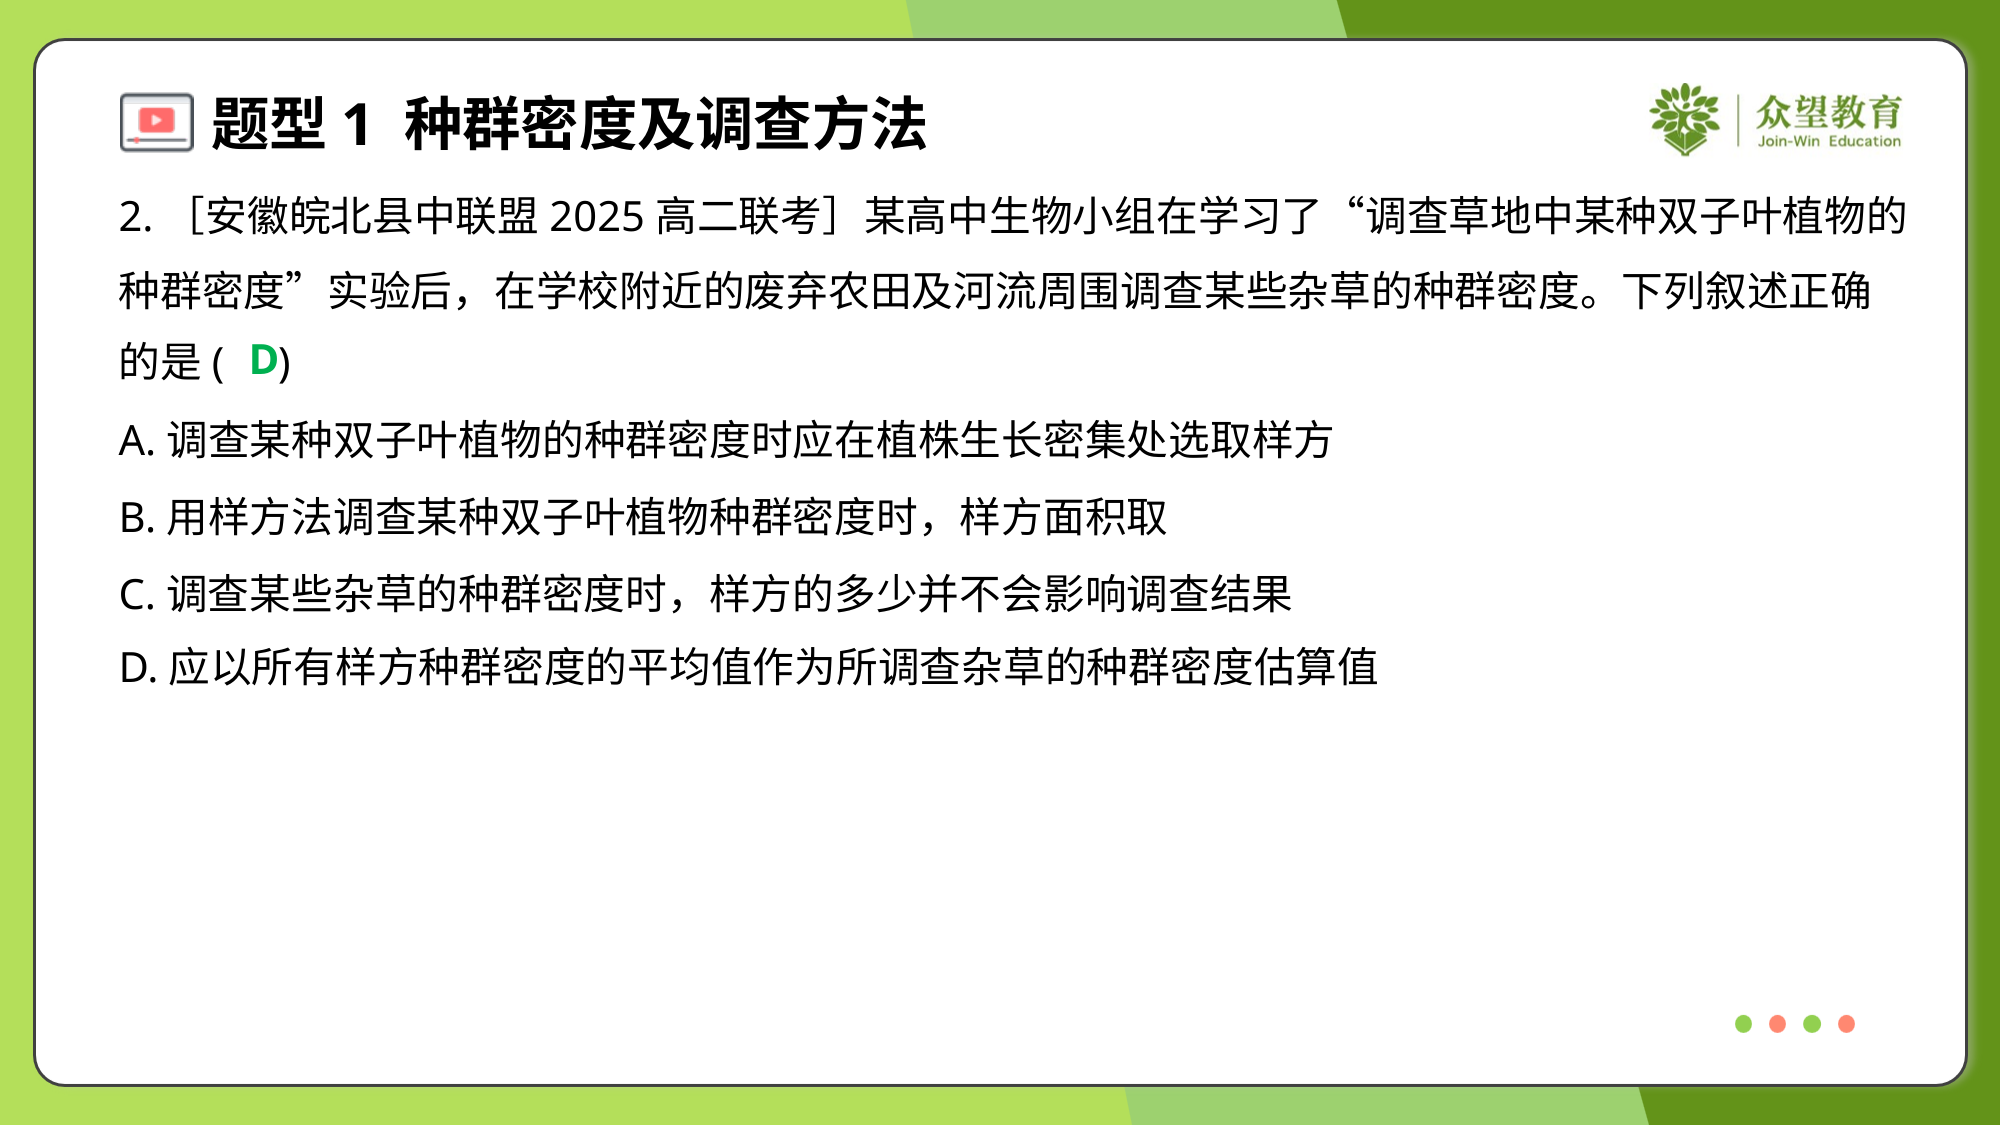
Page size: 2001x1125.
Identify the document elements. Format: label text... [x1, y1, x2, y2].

text_box D [232, 311, 296, 376]
picture [0, 0, 2000, 1125]
text_box 2.［安徽皖北县中联盟2025高二联考］某高中生物小组在学习了“调查草地中某种双子叶植物的 种群密度”实验后，在学校附近的废弃农田及河流周围调查某些杂草的种群密度。下列叙述正确 的是( ) [118, 164, 1883, 379]
